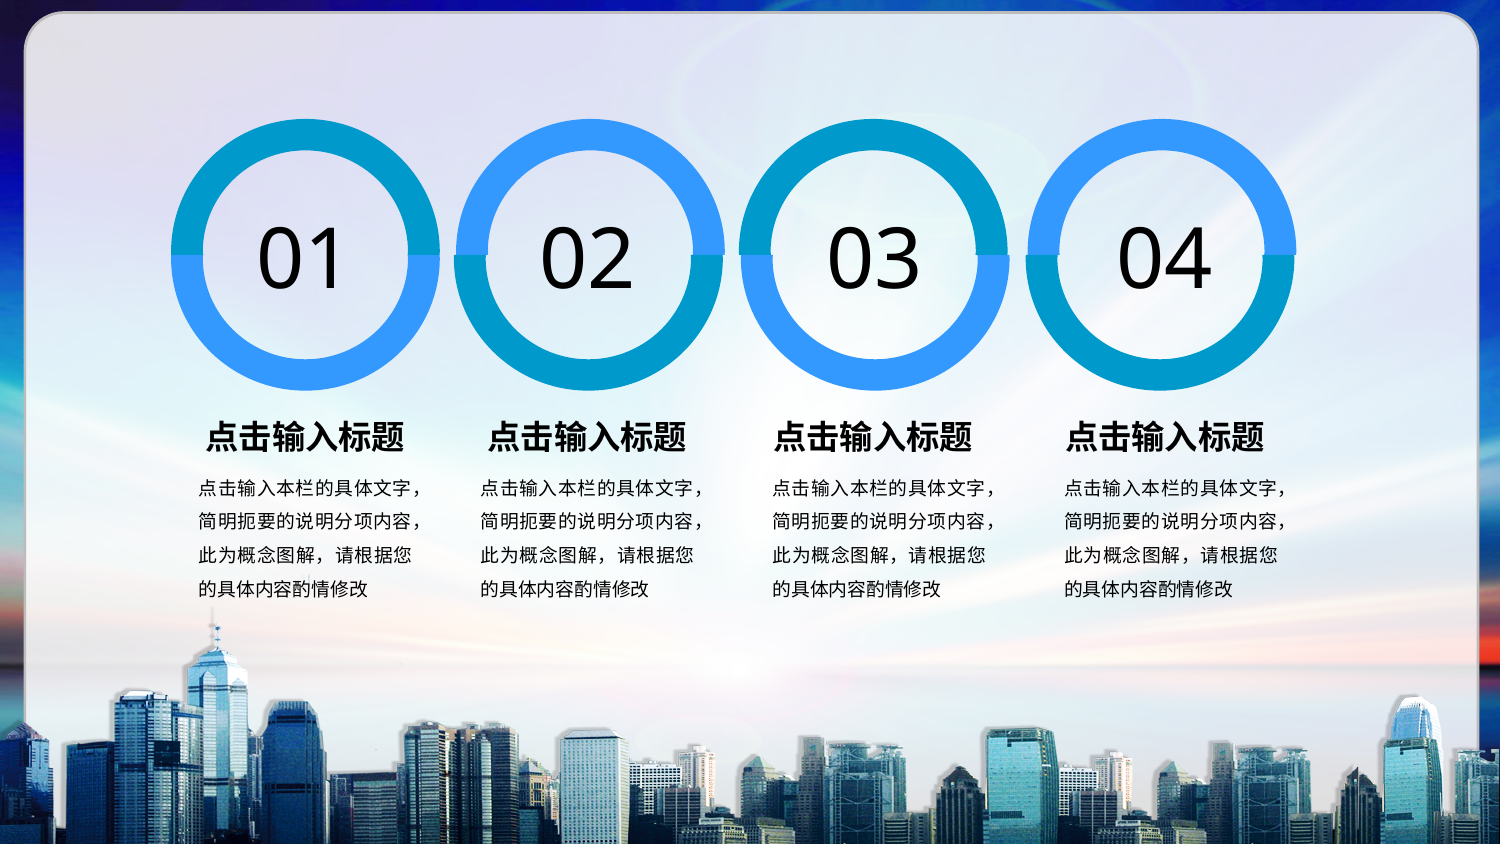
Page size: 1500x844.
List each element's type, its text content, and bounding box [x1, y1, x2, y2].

text_box [456, 118, 725, 255]
text_box [738, 118, 1008, 255]
text_box [1025, 254, 1295, 391]
text_box 点击输入标题 [755, 410, 992, 463]
text_box 点击输入本栏的具体文字，简明扼要的说明分项内容，此为概念图解，请根据您的具体内容酌情修改 [1053, 459, 1289, 640]
picture [0, 0, 1500, 844]
text_box 04 [1104, 198, 1226, 312]
text_box [1027, 118, 1297, 255]
text_box 点击输入本栏的具体文字，简明扼要的说明分项内容，此为概念图解，请根据您的具体内容酌情修改 [187, 459, 424, 640]
text_box 01 [243, 198, 365, 312]
text_box 点击输入标题 [187, 410, 424, 459]
text_box [171, 118, 440, 255]
text_box 03 [813, 198, 935, 312]
text_box 02 [527, 198, 648, 312]
text_box [171, 255, 440, 391]
text_box [740, 254, 1010, 391]
text_box 点击输入标题 [1047, 410, 1283, 463]
text_box 点击输入本栏的具体文字，简明扼要的说明分项内容，此为概念图解，请根据您的具体内容酌情修改 [761, 459, 998, 640]
text_box 点击输入本栏的具体文字，简明扼要的说明分项内容，此为概念图解，请根据您的具体内容酌情修改 [469, 459, 706, 640]
text_box 点击输入标题 [469, 410, 706, 459]
text_box [453, 254, 723, 391]
